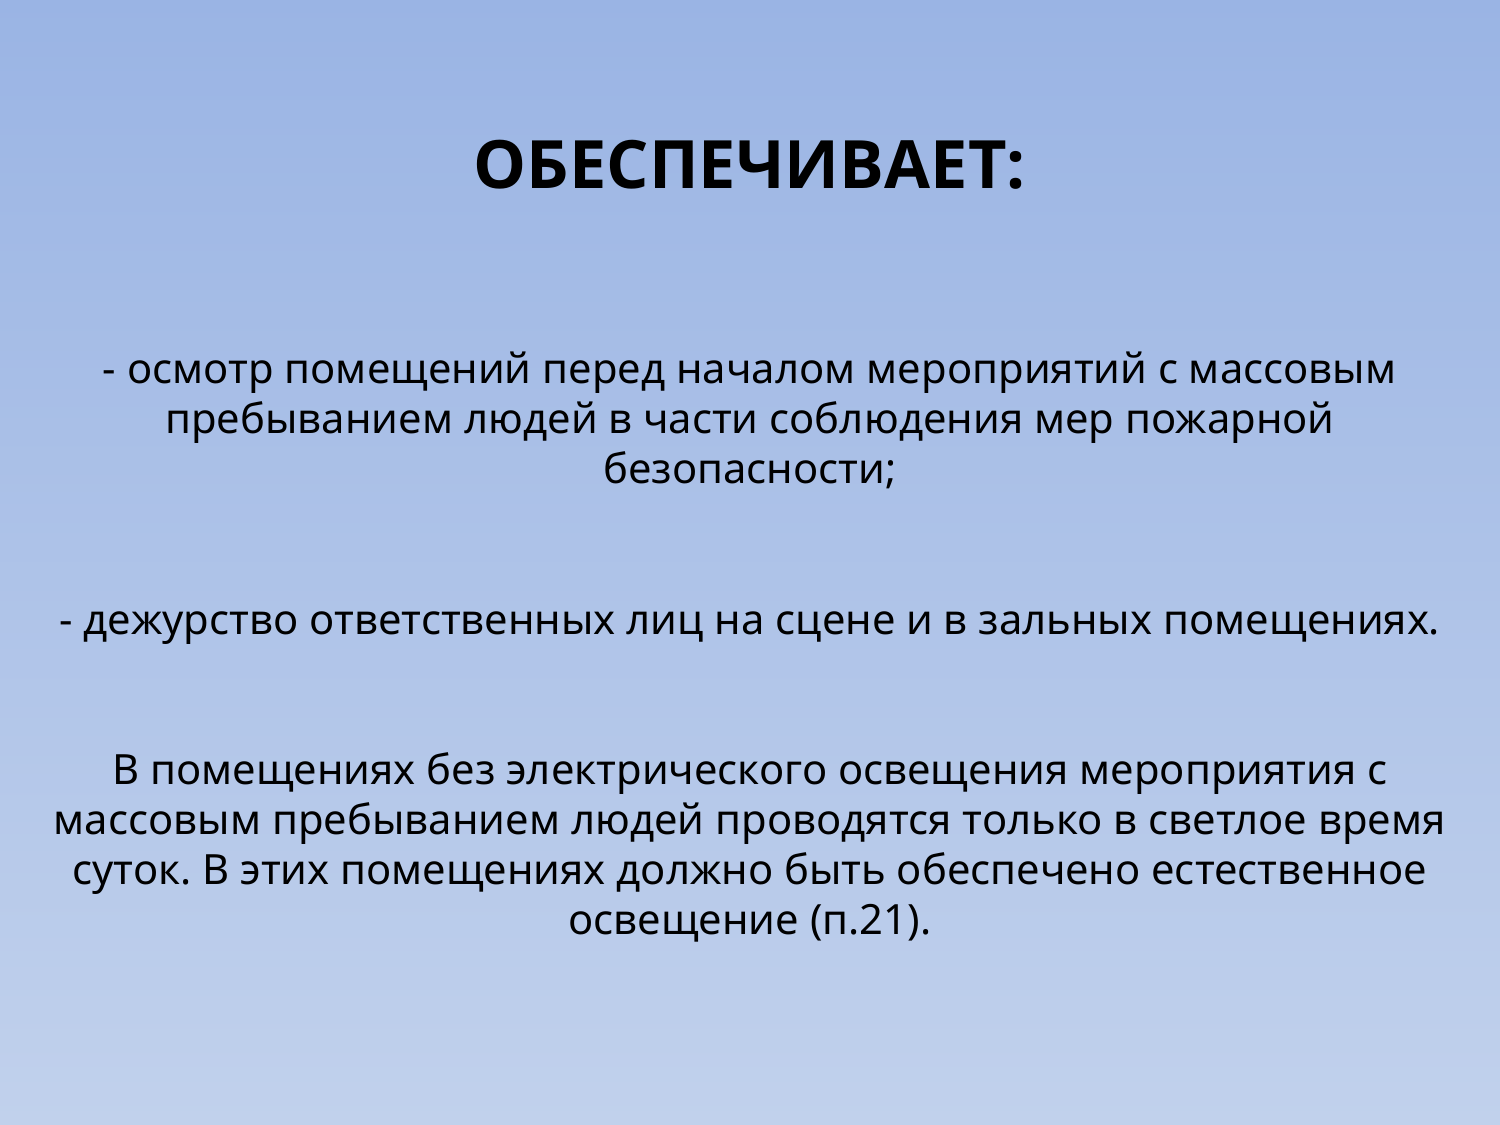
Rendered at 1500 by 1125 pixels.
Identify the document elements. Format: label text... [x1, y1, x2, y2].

title ОБЕСПЕЧИВАЕТ: - осмотр помещений перед началом мероприятий с массовым пребыванием людей в части соблюдения мер пожарной безопасности; - дежурство ответственных лиц на сцене и в зальных помещениях. В помещениях без электрического освещения мероприятия с массовым пребыванием людей проводятся только в светлое время суток. В этих помещениях должно быть обеспечено естественное освещение (п.21). [0, 0, 1500, 1125]
